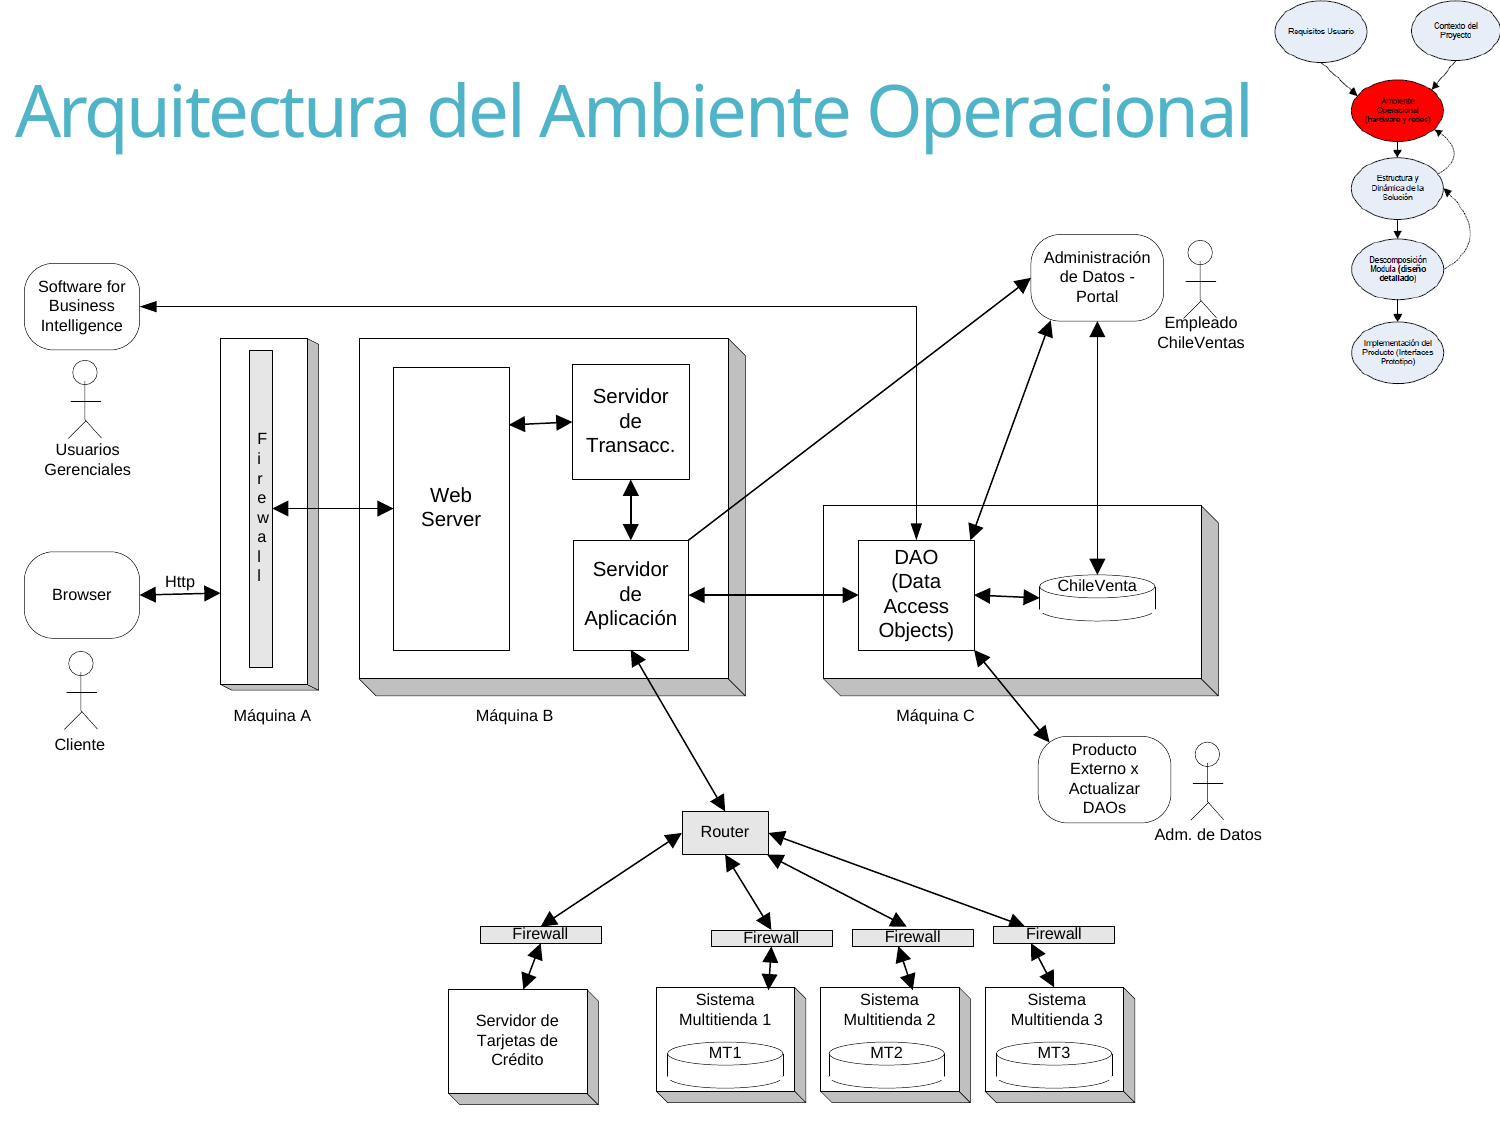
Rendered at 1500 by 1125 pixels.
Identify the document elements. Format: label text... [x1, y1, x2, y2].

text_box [0, 231, 1276, 1108]
title Arquitectura del Ambiente Operacional [0, 36, 1274, 191]
picture [1274, 0, 1500, 386]
